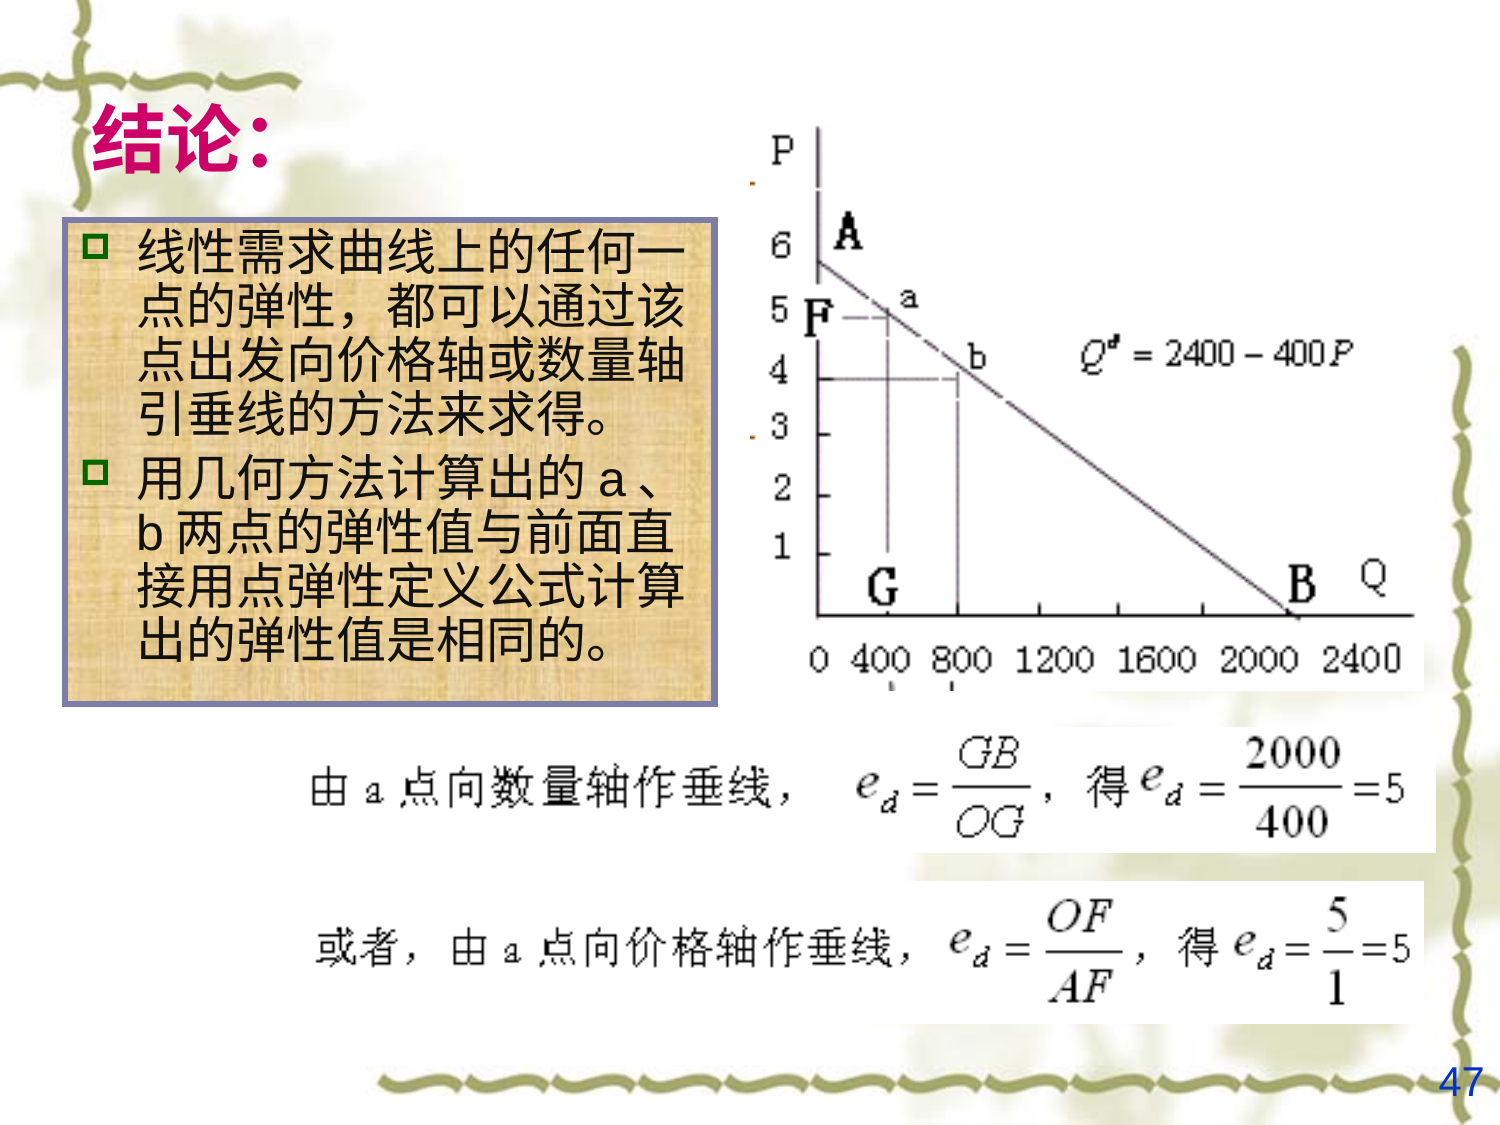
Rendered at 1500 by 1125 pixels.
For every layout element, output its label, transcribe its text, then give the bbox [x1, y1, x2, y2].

picture [0, 0, 1500, 1125]
slide_number 47 [1080, 1046, 1500, 1125]
list 线性需求曲线上的任何一点的弹性，都可以通过该点出发向价格轴或数量轴引垂线的方法来求得。 用几何方法计算出的a、b两点的弹性值与前面直接用点弹性定义公式计算出的弹性值是相同的。 [64, 220, 715, 705]
title 结论： [76, 90, 727, 185]
